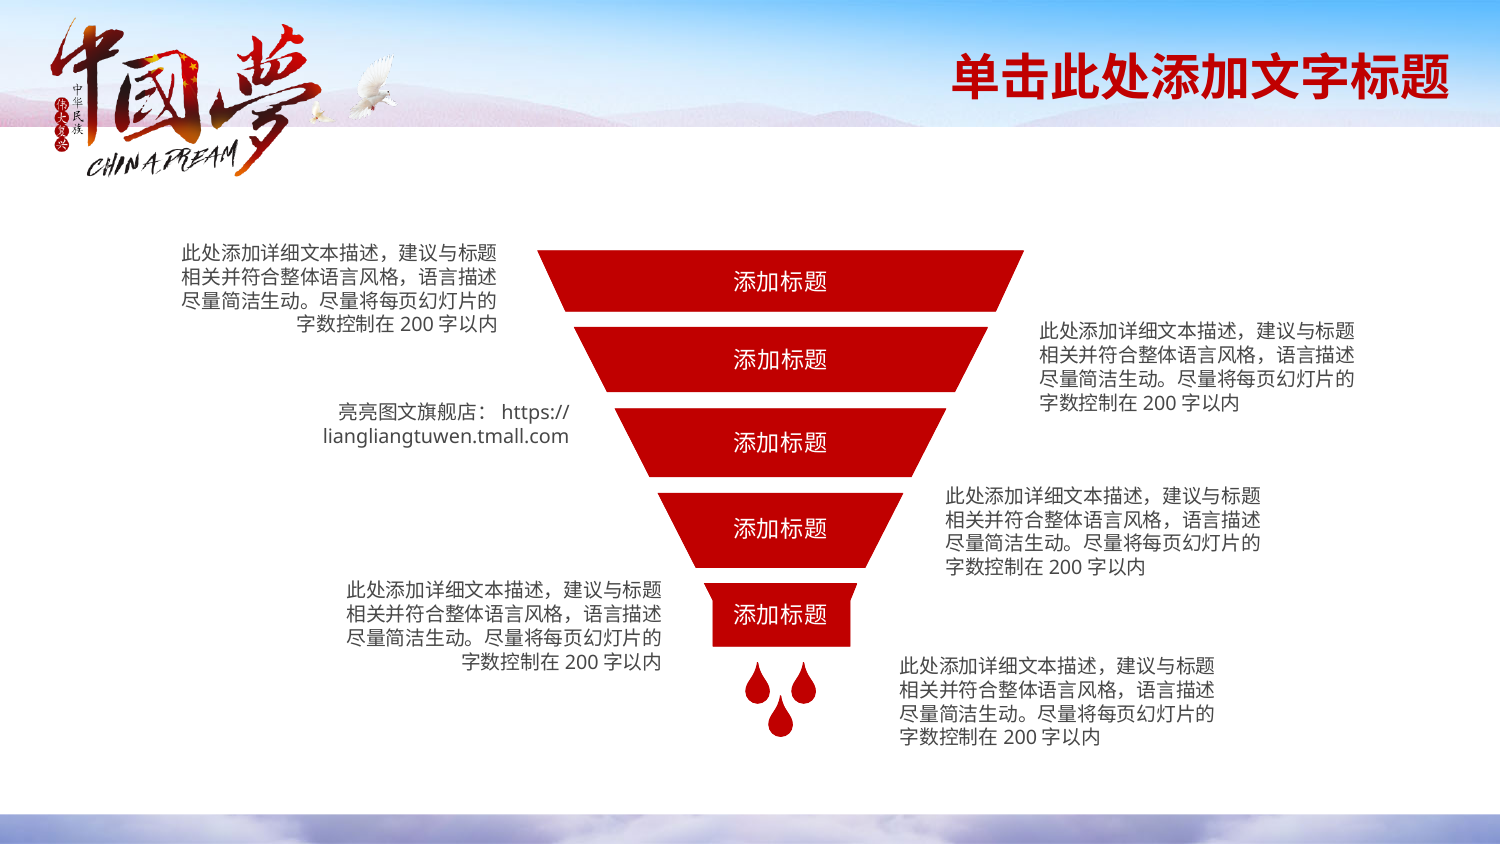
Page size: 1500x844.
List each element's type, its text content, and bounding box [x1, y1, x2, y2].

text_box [537, 250, 1024, 737]
text_box 此处添加详细文本描述，建议与标题相关并符合整体语言风格，语言描述尽量简洁生动。尽量将每页幻灯片的字数控制在200字以内 [1024, 483, 1275, 579]
picture [0, 815, 1500, 844]
text_box 亮亮图文旗舰店：https://liangliangtuwen.tmall.com [240, 399, 537, 448]
picture [0, 0, 1500, 178]
text_box 此处添加详细文本描述，建议与标题相关并符合整体语言风格，语言描述尽量简洁生动。尽量将每页幻灯片的字数控制在200字以内 [1039, 319, 1369, 415]
text_box 此处添加详细文本描述，建议与标题相关并符合整体语言风格，语言描述尽量简洁生动。尽量将每页幻灯片的字数控制在200字以内 [168, 240, 498, 336]
text_box 此处添加详细文本描述，建议与标题相关并符合整体语言风格，语言描述尽量简洁生动。尽量将每页幻灯片的字数控制在200字以内 [899, 653, 1229, 749]
text_box 此处添加详细文本描述，建议与标题相关并符合整体语言风格，语言描述尽量简洁生动。尽量将每页幻灯片的字数控制在200字以内 [333, 578, 537, 674]
